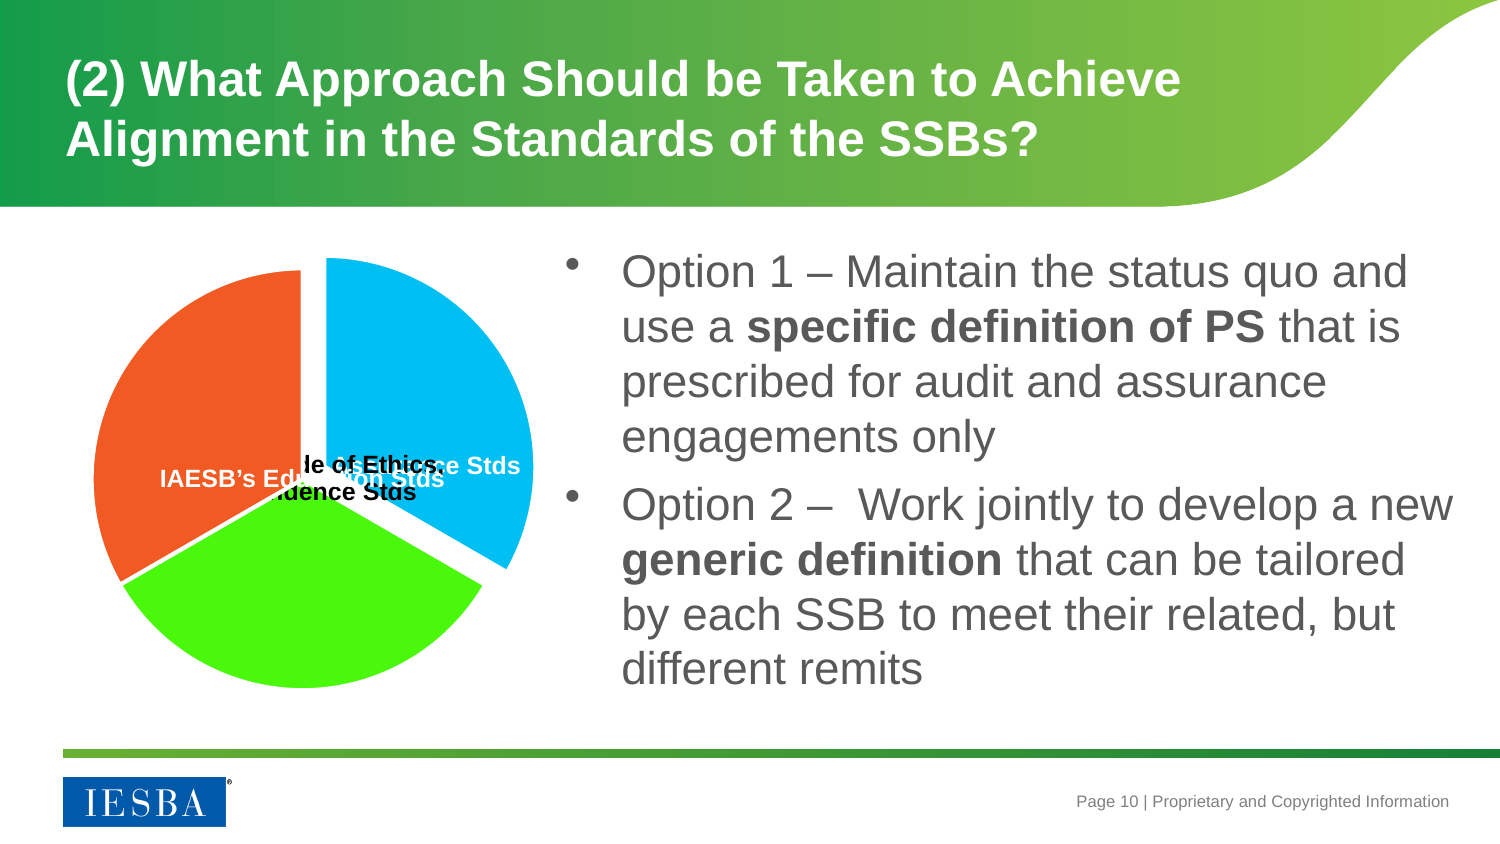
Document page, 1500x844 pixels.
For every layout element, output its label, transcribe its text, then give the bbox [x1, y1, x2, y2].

title (2) What Approach Should be Taken to Achieve Alignment in the Standards of the SSBs? [64, 83, 1353, 130]
text_box Option 1 – Maintain the status quo and use a specific definition of PS that is prescribed for audit and assurance engagements only Option 2 – Work jointly to develop a new generic definition that can be tailored by each SSB to meet their related, but different remits [549, 234, 1475, 797]
picture [0, 0, 1500, 207]
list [0, 221, 683, 725]
picture [63, 777, 232, 827]
